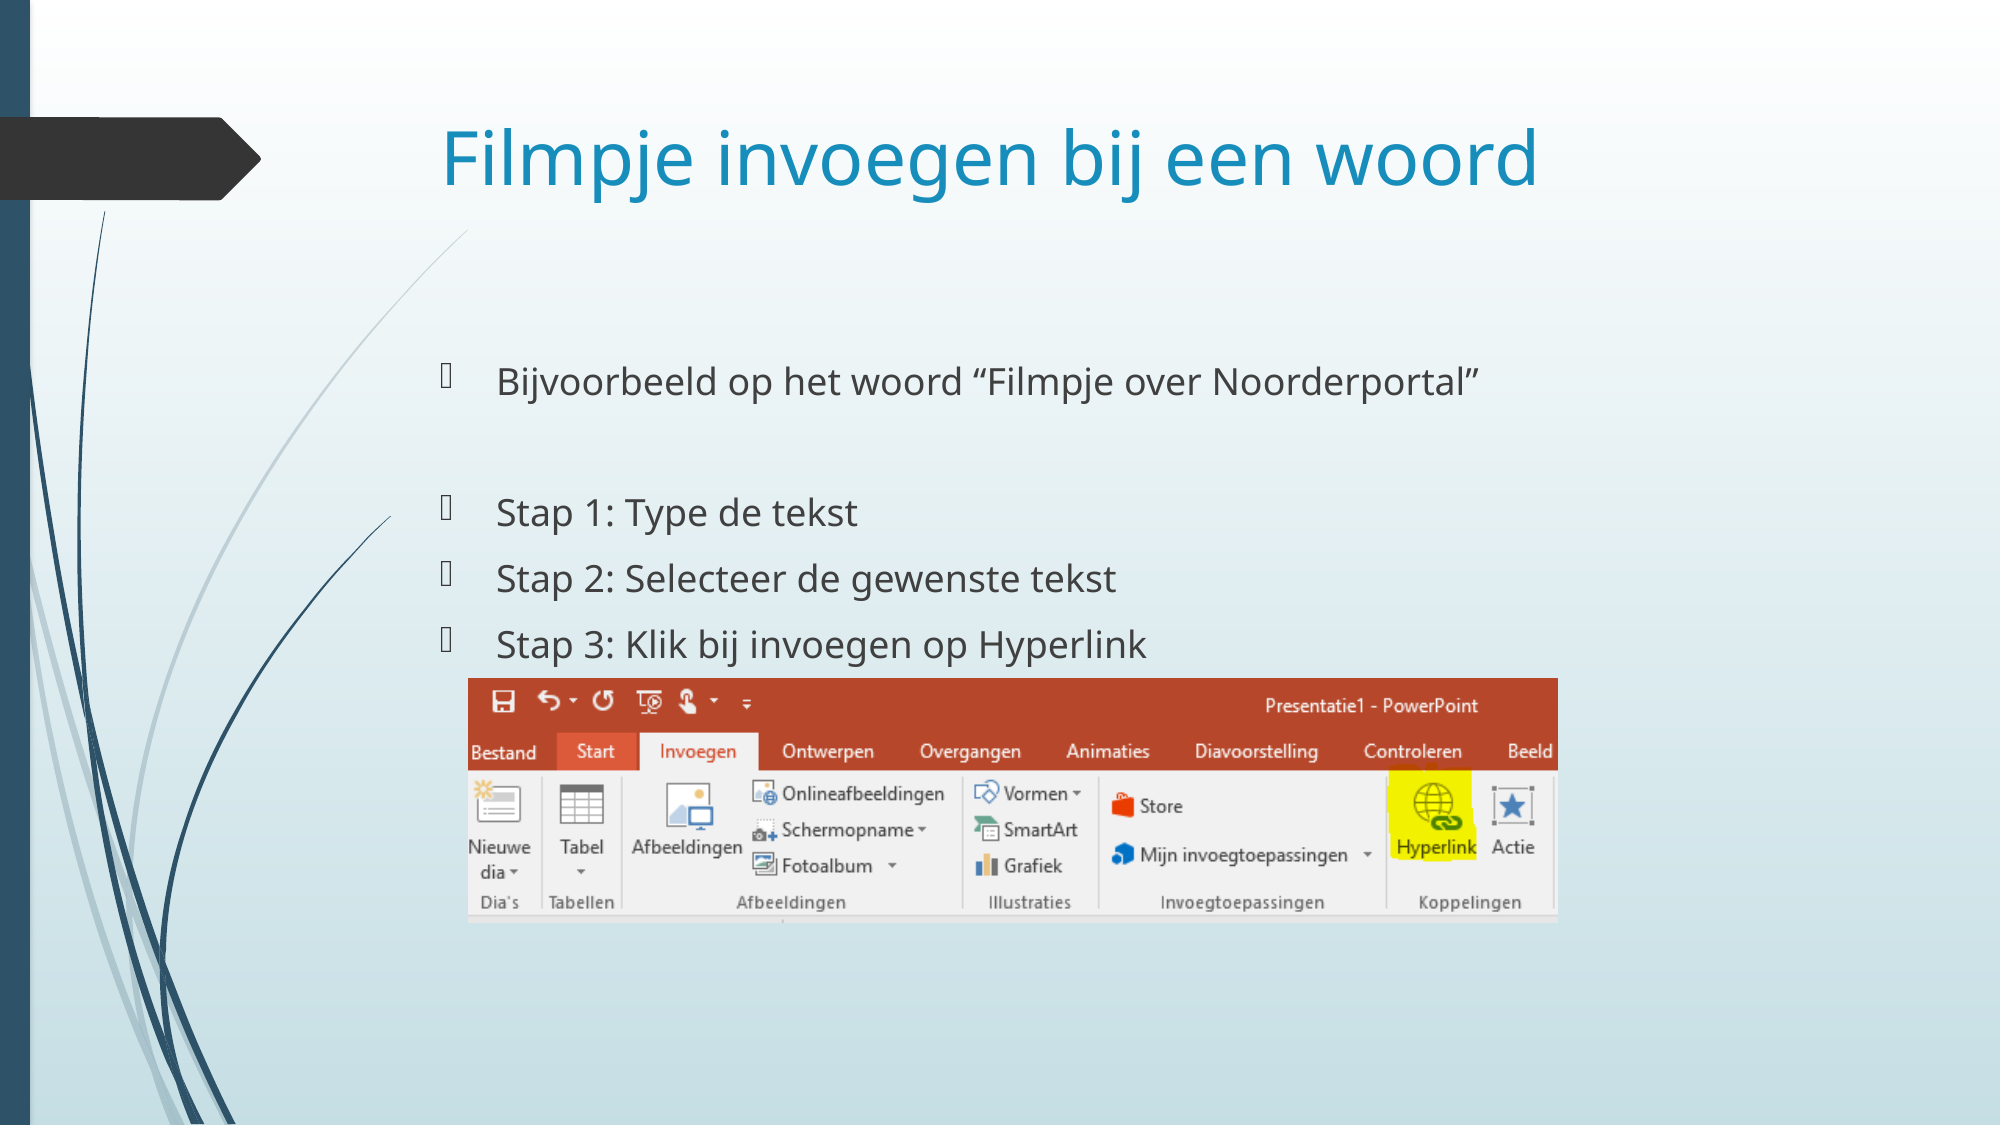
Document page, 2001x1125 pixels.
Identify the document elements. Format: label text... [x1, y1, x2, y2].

title Filmpje invoegen bij een woord [425, 102, 1888, 313]
list Bijvoorbeeld op het woord “Filmpje over Noorderportal” Stap 1: Type de tekst Stap 2: Selecteer de gewenste tekst Stap 3: Klik bij invoegen op Hyperlink [424, 350, 1888, 970]
picture [468, 678, 1558, 923]
